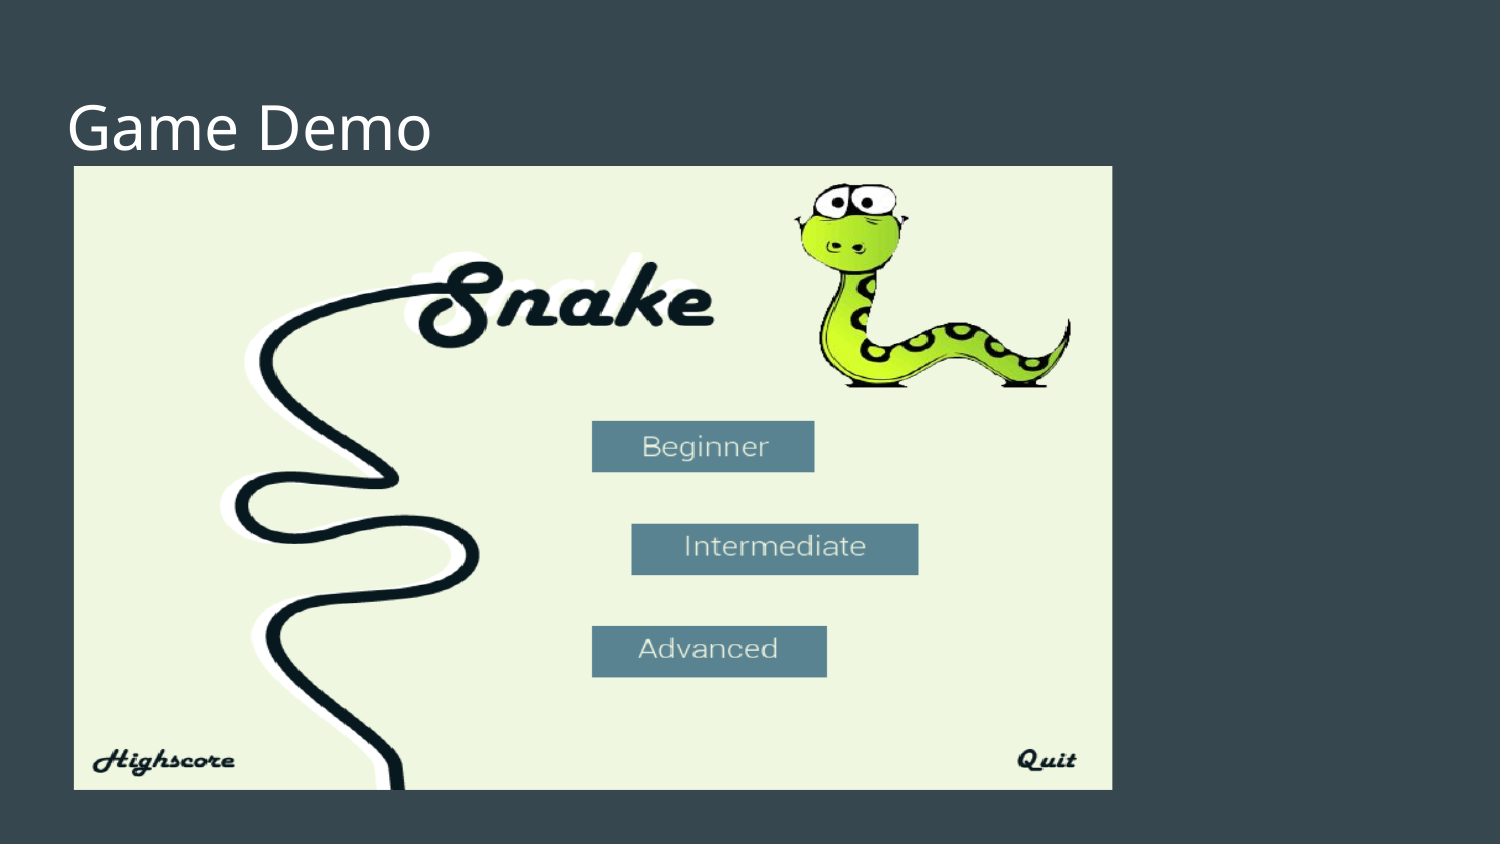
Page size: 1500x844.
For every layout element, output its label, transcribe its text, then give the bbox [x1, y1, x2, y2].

title Game Demo [51, 72, 1449, 167]
picture [73, 166, 1113, 791]
